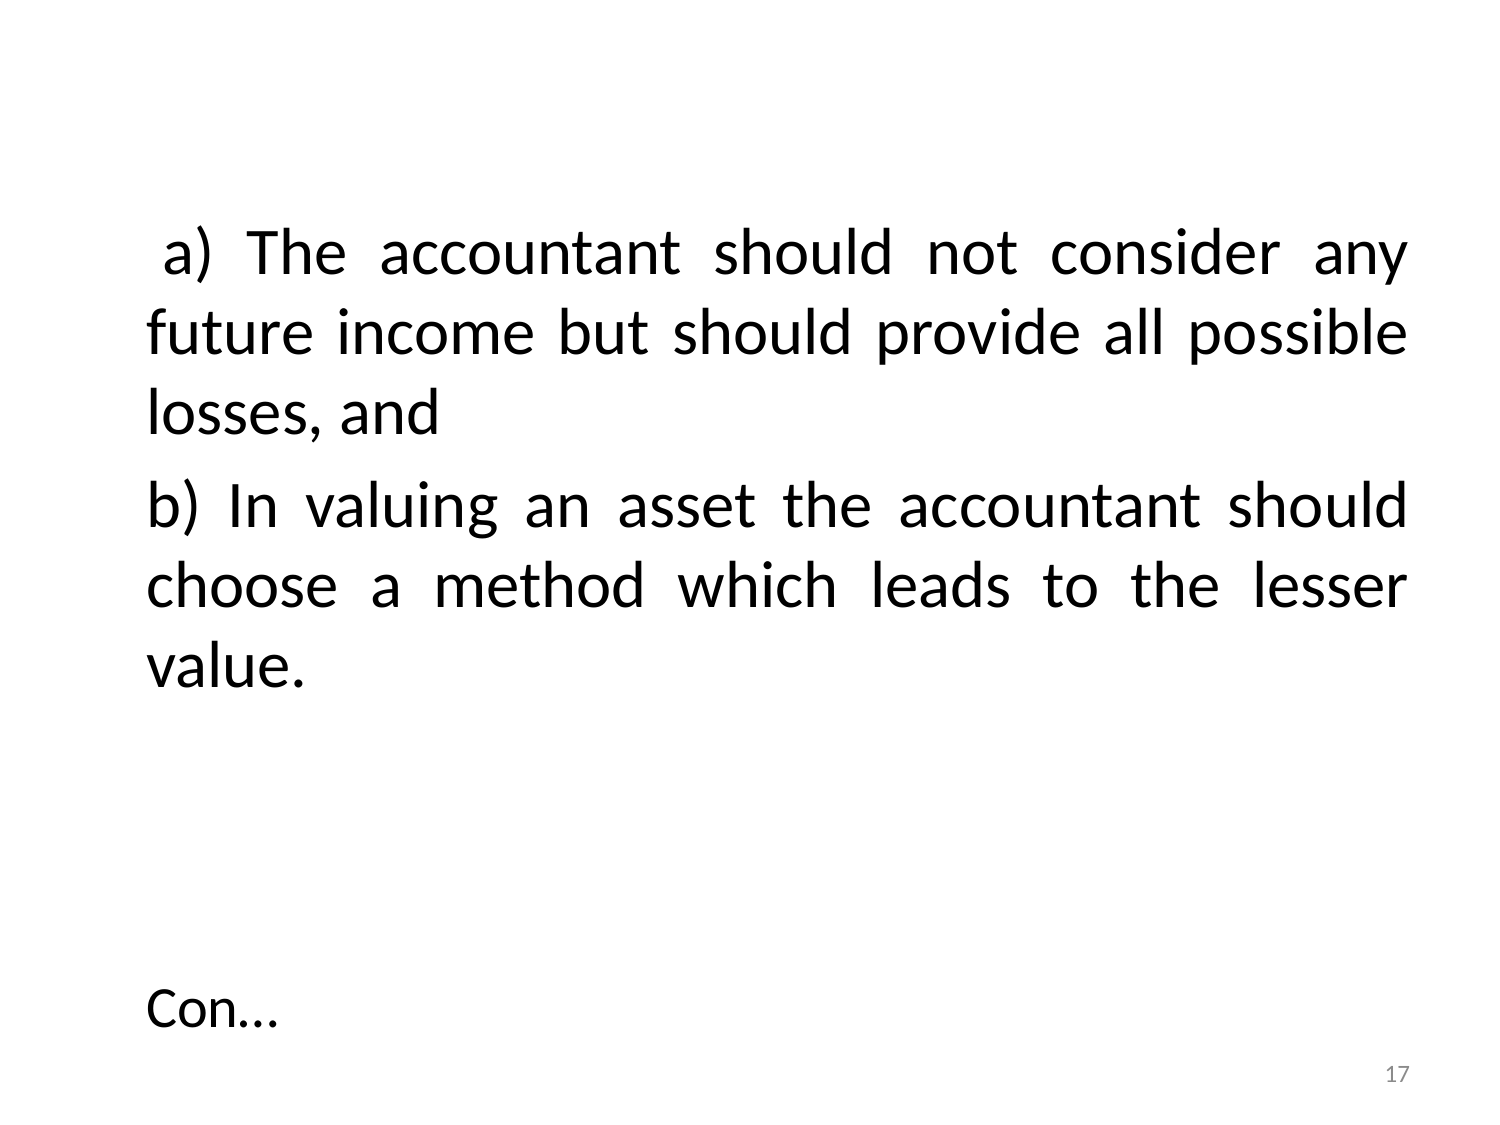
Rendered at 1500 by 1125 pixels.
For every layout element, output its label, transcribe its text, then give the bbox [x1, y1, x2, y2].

list a) The accountant should not consider any future income but should provide all possible losses, and b) In valuing an asset the accountant should choose a method which leads to the lesser value. Con… [75, 200, 1425, 1005]
slide_number 17 [1074, 1042, 1425, 1103]
